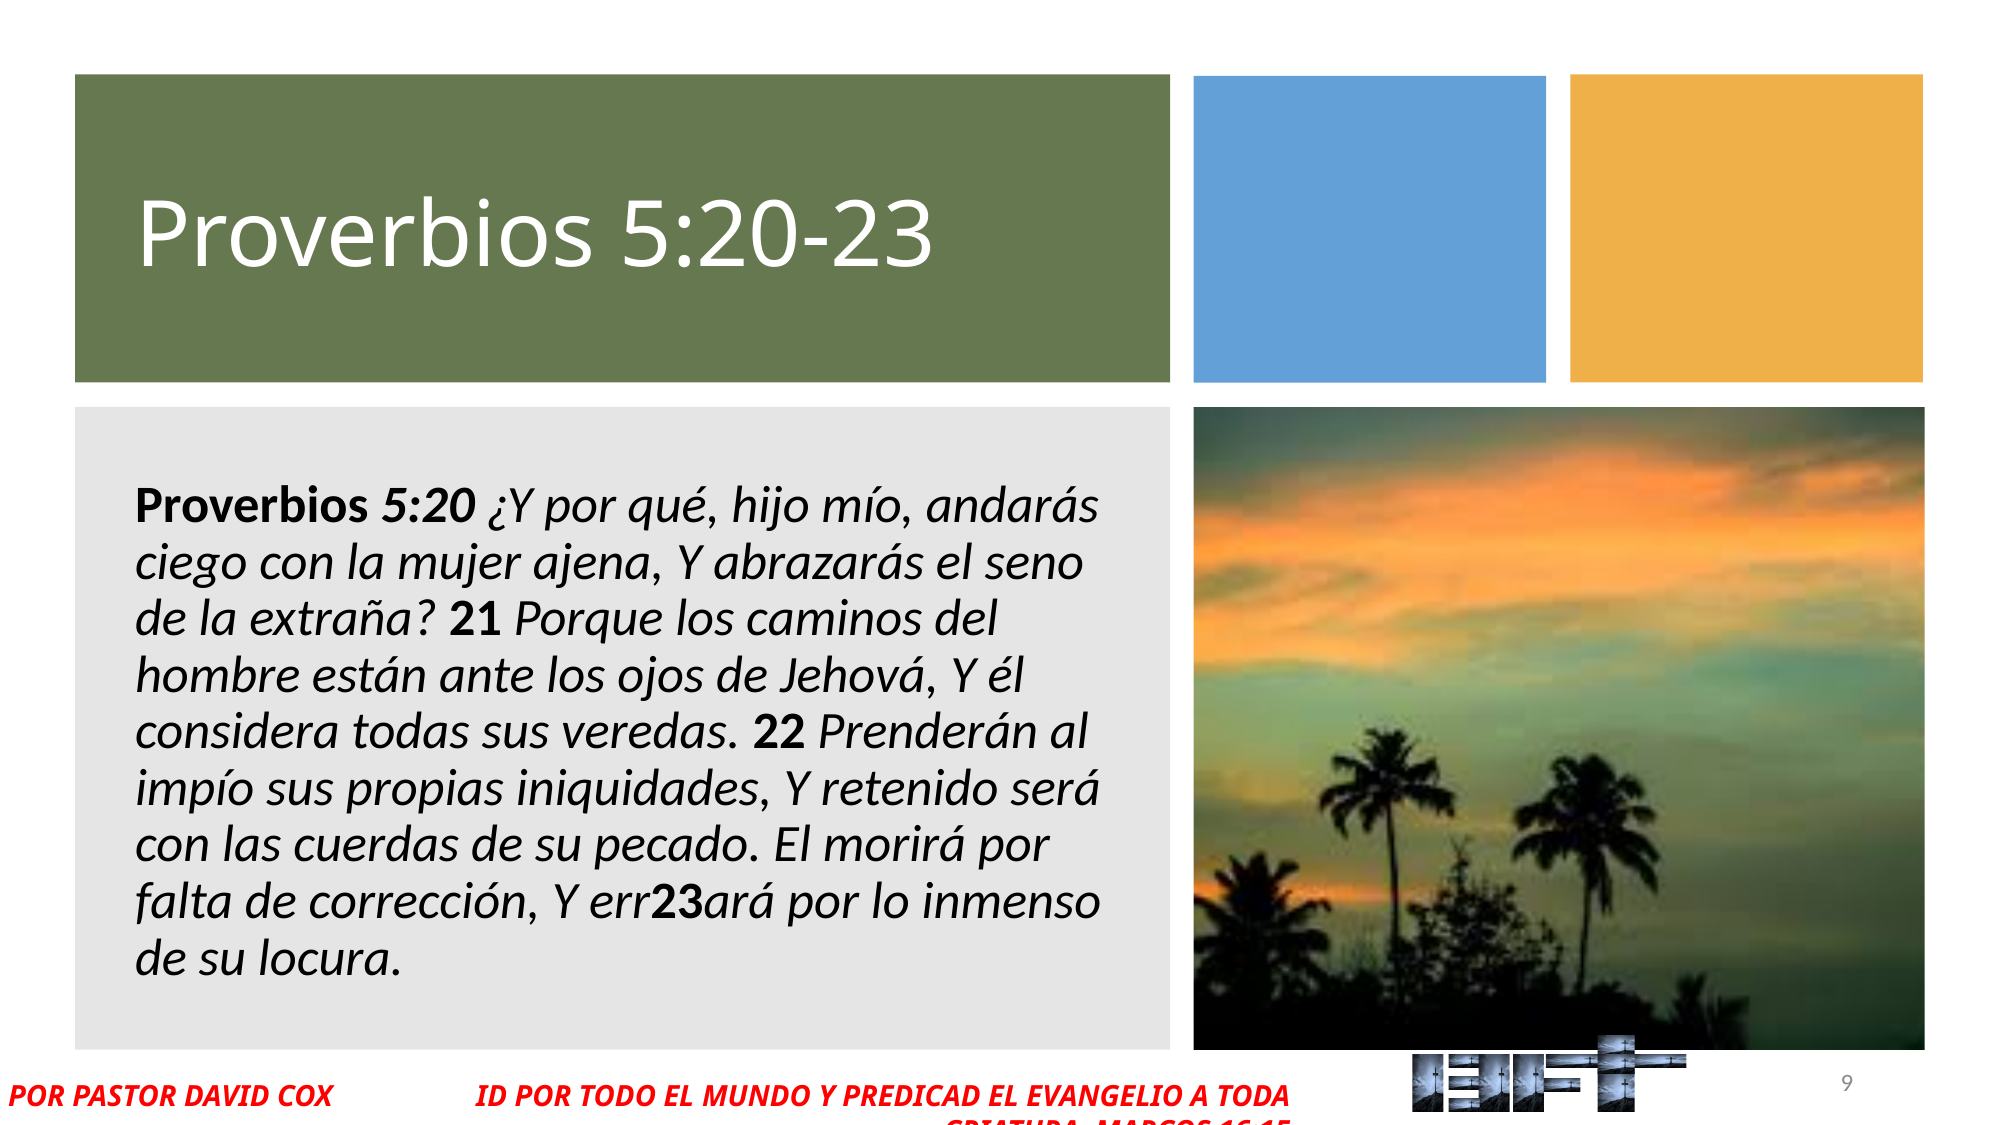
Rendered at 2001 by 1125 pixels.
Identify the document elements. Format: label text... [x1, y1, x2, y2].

slide_number 9 [1412, 1050, 1869, 1121]
title Proverbios 5:20-23 [120, 120, 1119, 354]
text_box [1193, 75, 1547, 384]
list Proverbios 5:20 ¿Y por qué, hijo mío, andarás ciego con la mujer ajena, Y abrazarás el seno de la extraña? 21 Porque los caminos del hombre están ante los ojos de Jehová, Y él considera todas sus veredas. 22 Prenderán al impío sus propias iniquidades, Y retenido será con las cuerdas de su pecado. El morirá por falta de corrección, Y err23ará por lo inmenso de su locura. [120, 459, 1119, 1005]
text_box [1412, 1035, 1687, 1112]
text_box [74, 406, 1171, 1051]
text_box POR PASTOR DAVID COX [0, 1069, 348, 1120]
text_box [1569, 73, 1924, 383]
picture [1193, 406, 1925, 1050]
text_box [74, 73, 1171, 383]
text_box ID POR TODO EL MUNDO Y PREDICAD EL EVANGELIO A TODA CRIATURA. MARCOS 16:15 [368, 1069, 1306, 1125]
